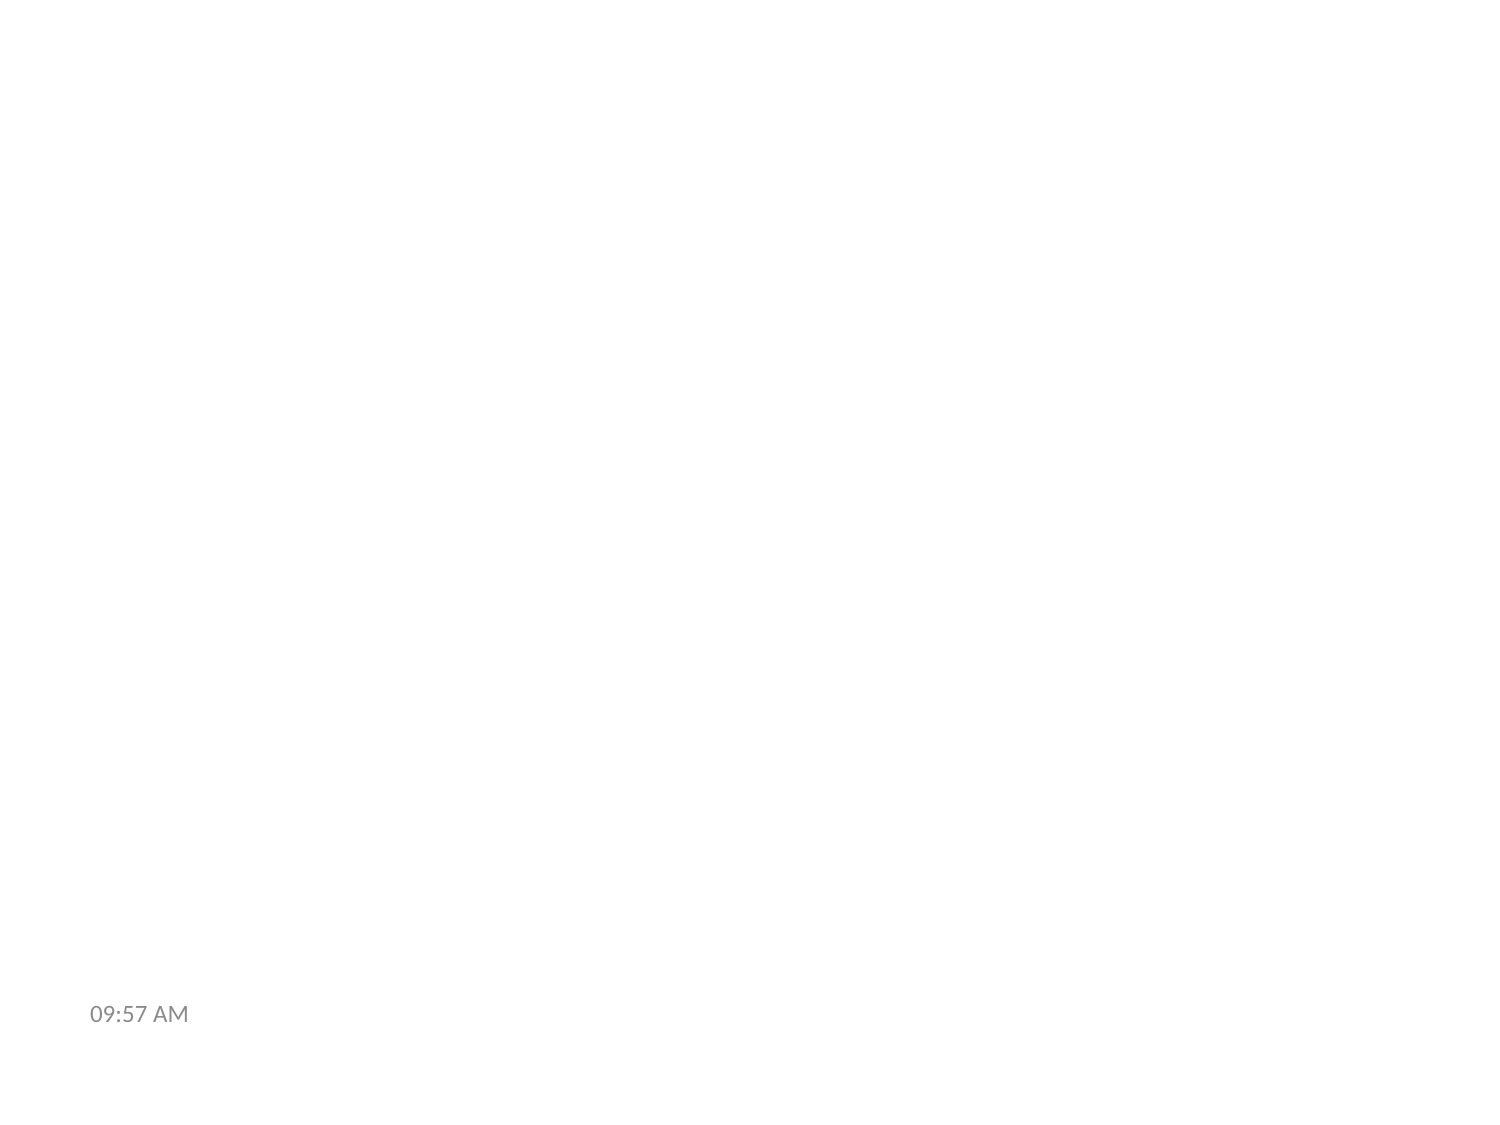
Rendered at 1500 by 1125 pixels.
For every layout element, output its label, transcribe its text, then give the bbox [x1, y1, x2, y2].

text_box 3:35 PM [75, 982, 425, 1043]
